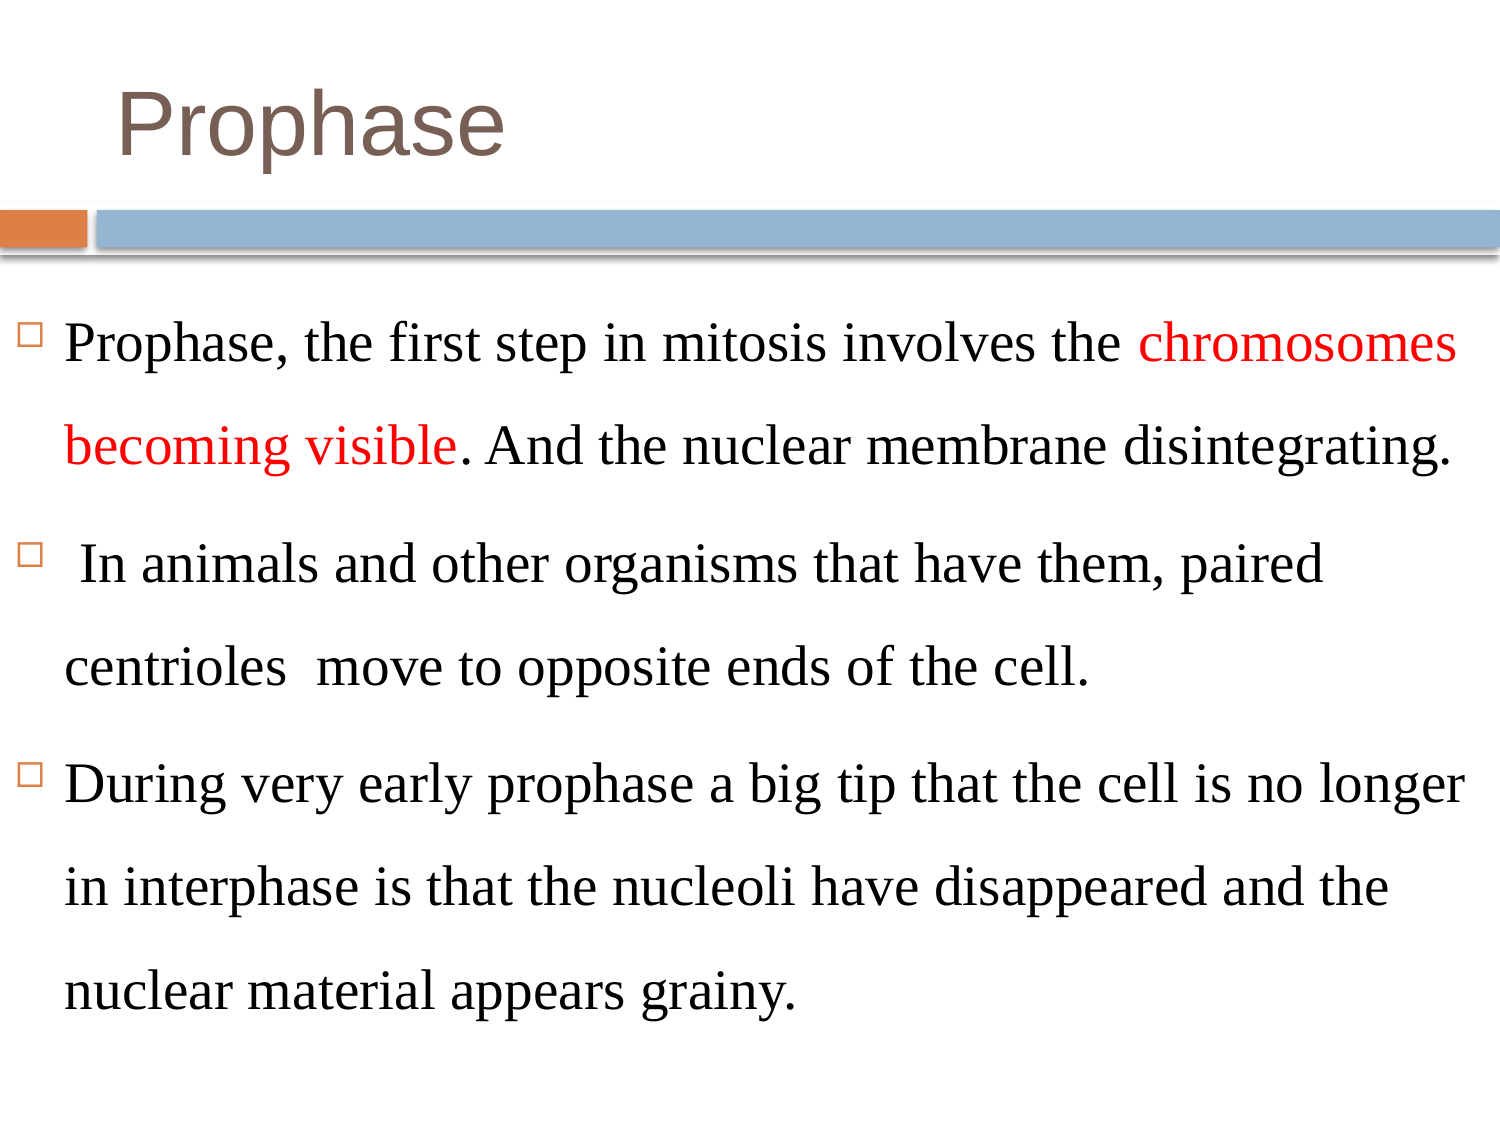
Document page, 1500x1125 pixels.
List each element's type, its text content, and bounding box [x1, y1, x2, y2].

title Prophase [100, 37, 1438, 200]
list Prophase, the first step in mitosis involves the chromosomes becoming visible. And the nuclear membrane disintegrating. In animals and other organisms that have them, paired centrioles move to opposite ends of the cell. During very early prophase a big tip that the cell is no longer in interphase is that the nucleoli have disappeared and the nuclear material appears grainy. [0, 262, 1500, 1125]
